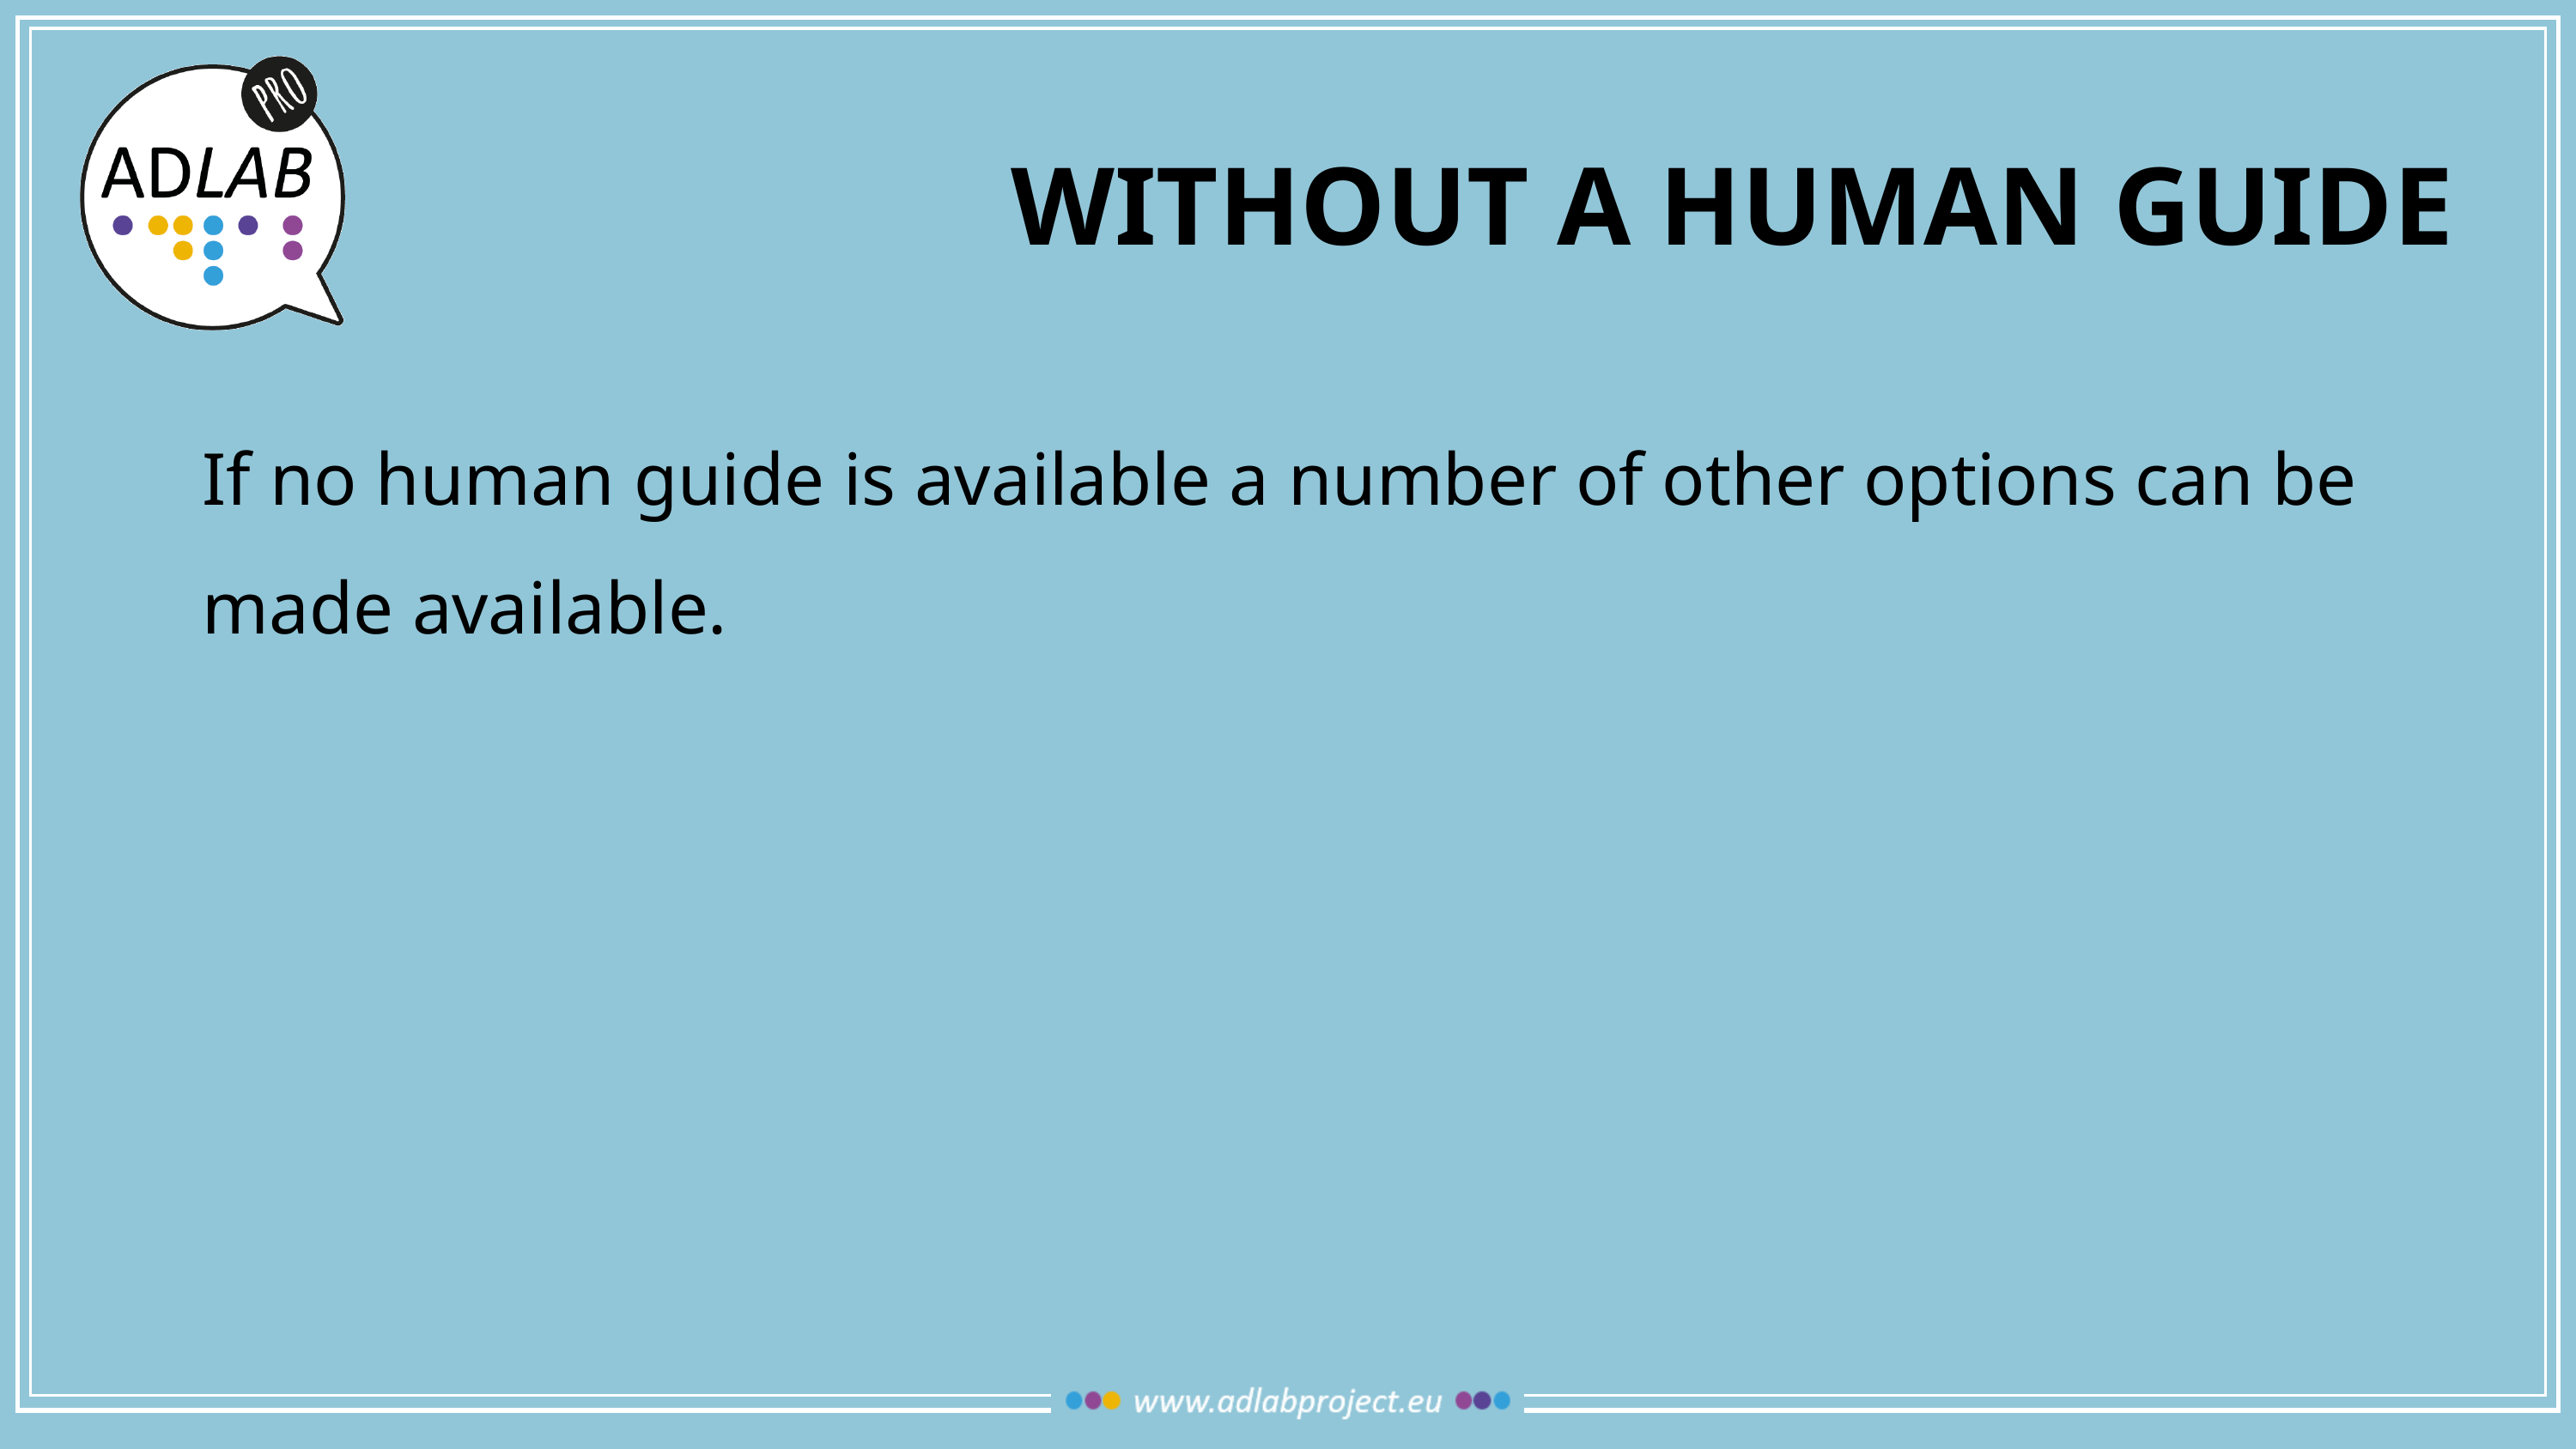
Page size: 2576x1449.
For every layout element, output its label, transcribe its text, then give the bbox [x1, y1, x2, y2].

title Without a human guide [384, 70, 2467, 351]
picture [1051, 1378, 1524, 1429]
picture [72, 49, 353, 330]
list If no human guide is available a number of other options can be made available. [150, 384, 2467, 1087]
